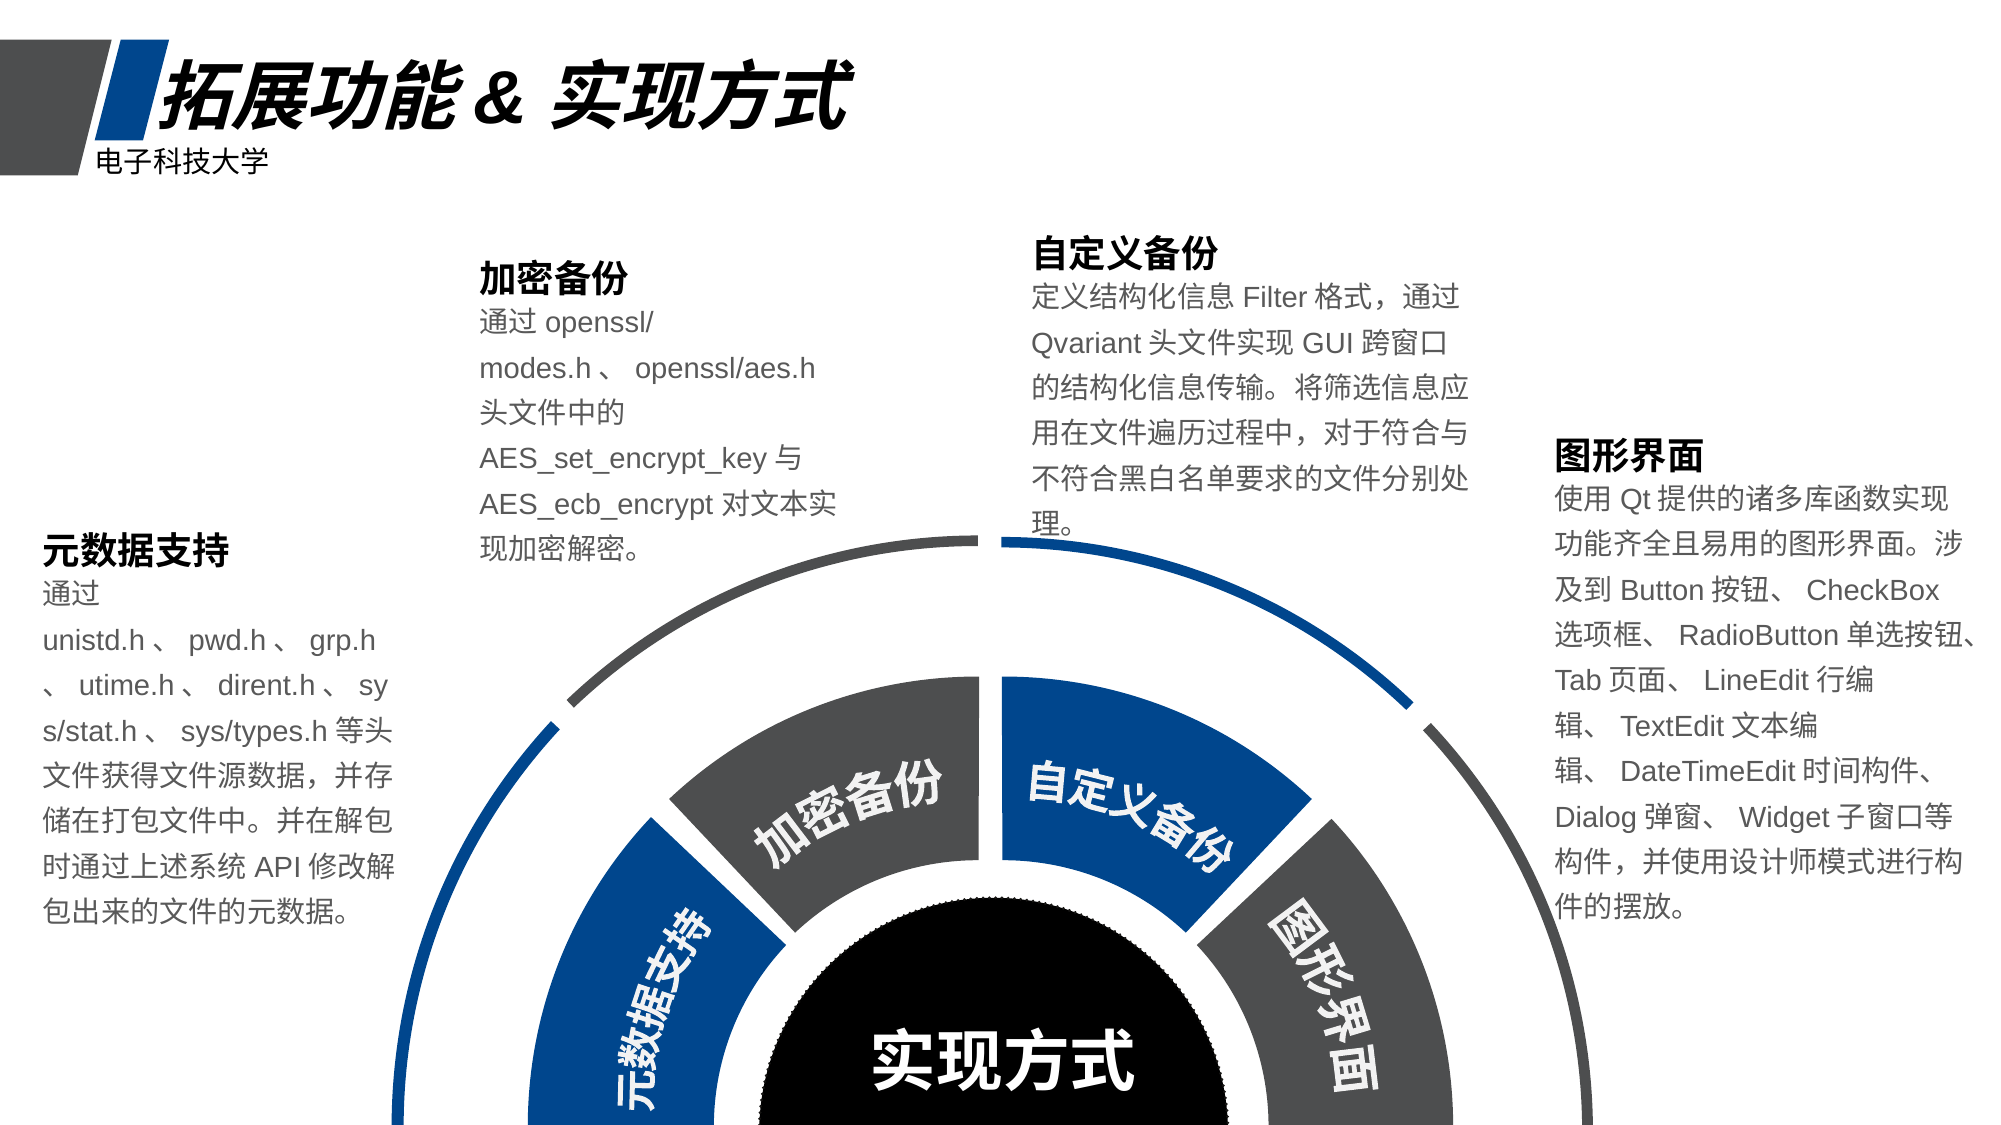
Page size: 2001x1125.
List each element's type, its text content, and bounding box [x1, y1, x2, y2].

text_box 定义结构化信息Filter格式，通过Qvariant头文件实现GUI跨窗口的结构化信息传输。将筛选信息应用在文件遍历过程中，对于符合与不符合黑白名单要求的文件分别处理。 [1016, 260, 1487, 548]
text_box [667, 675, 981, 935]
text_box [1000, 535, 1416, 712]
text_box [96, 39, 170, 135]
text_box [1000, 675, 1314, 935]
text_box 拓展功能&实现方式 [140, 41, 861, 147]
text_box 使用Qt提供的诸多库函数实现功能齐全且易用的图形界面。涉及到Button按钮、CheckBox选项框、RadioButton单选按钮、Tab页面、LineEdit行编辑、TextEdit文本编辑、DateTimeEdit时间构件、Dialog弹窗、Widget子窗口等构件，并使用设计师模式进行构件的摆放。 [1539, 462, 1982, 932]
text_box 加密备份 [464, 247, 811, 285]
text_box 实现方式 [855, 1011, 1152, 1107]
text_box 通过openssl/modes.h、openssl/aes.h头文件中的AES_set_encrypt_key与AES_ecb_encrypt对文本实现加密解密。 [464, 285, 854, 573]
text_box [854, 534, 979, 561]
text_box [1195, 817, 1455, 1125]
text_box 自定义备份 [1016, 222, 1450, 260]
text_box [0, 39, 112, 176]
text_box [758, 896, 1229, 1125]
text_box [390, 719, 562, 1125]
text_box 电子科技大学 [79, 135, 286, 186]
text_box [1545, 932, 1594, 1125]
text_box 元数据支持 [27, 519, 462, 580]
text_box 图形界面 [1539, 424, 1974, 462]
text_box 通过unistd.h、pwd.h、grp.h、utime.h、dirent.h、sys/stat.h、sys/types.h等头文件获得文件源数据，并存储在打包文件中。并在解包时通过上述系统API修改解包出来的文件的元数据。 [27, 557, 416, 936]
text_box [565, 573, 806, 710]
text_box [1421, 721, 1539, 914]
text_box [526, 815, 788, 1125]
